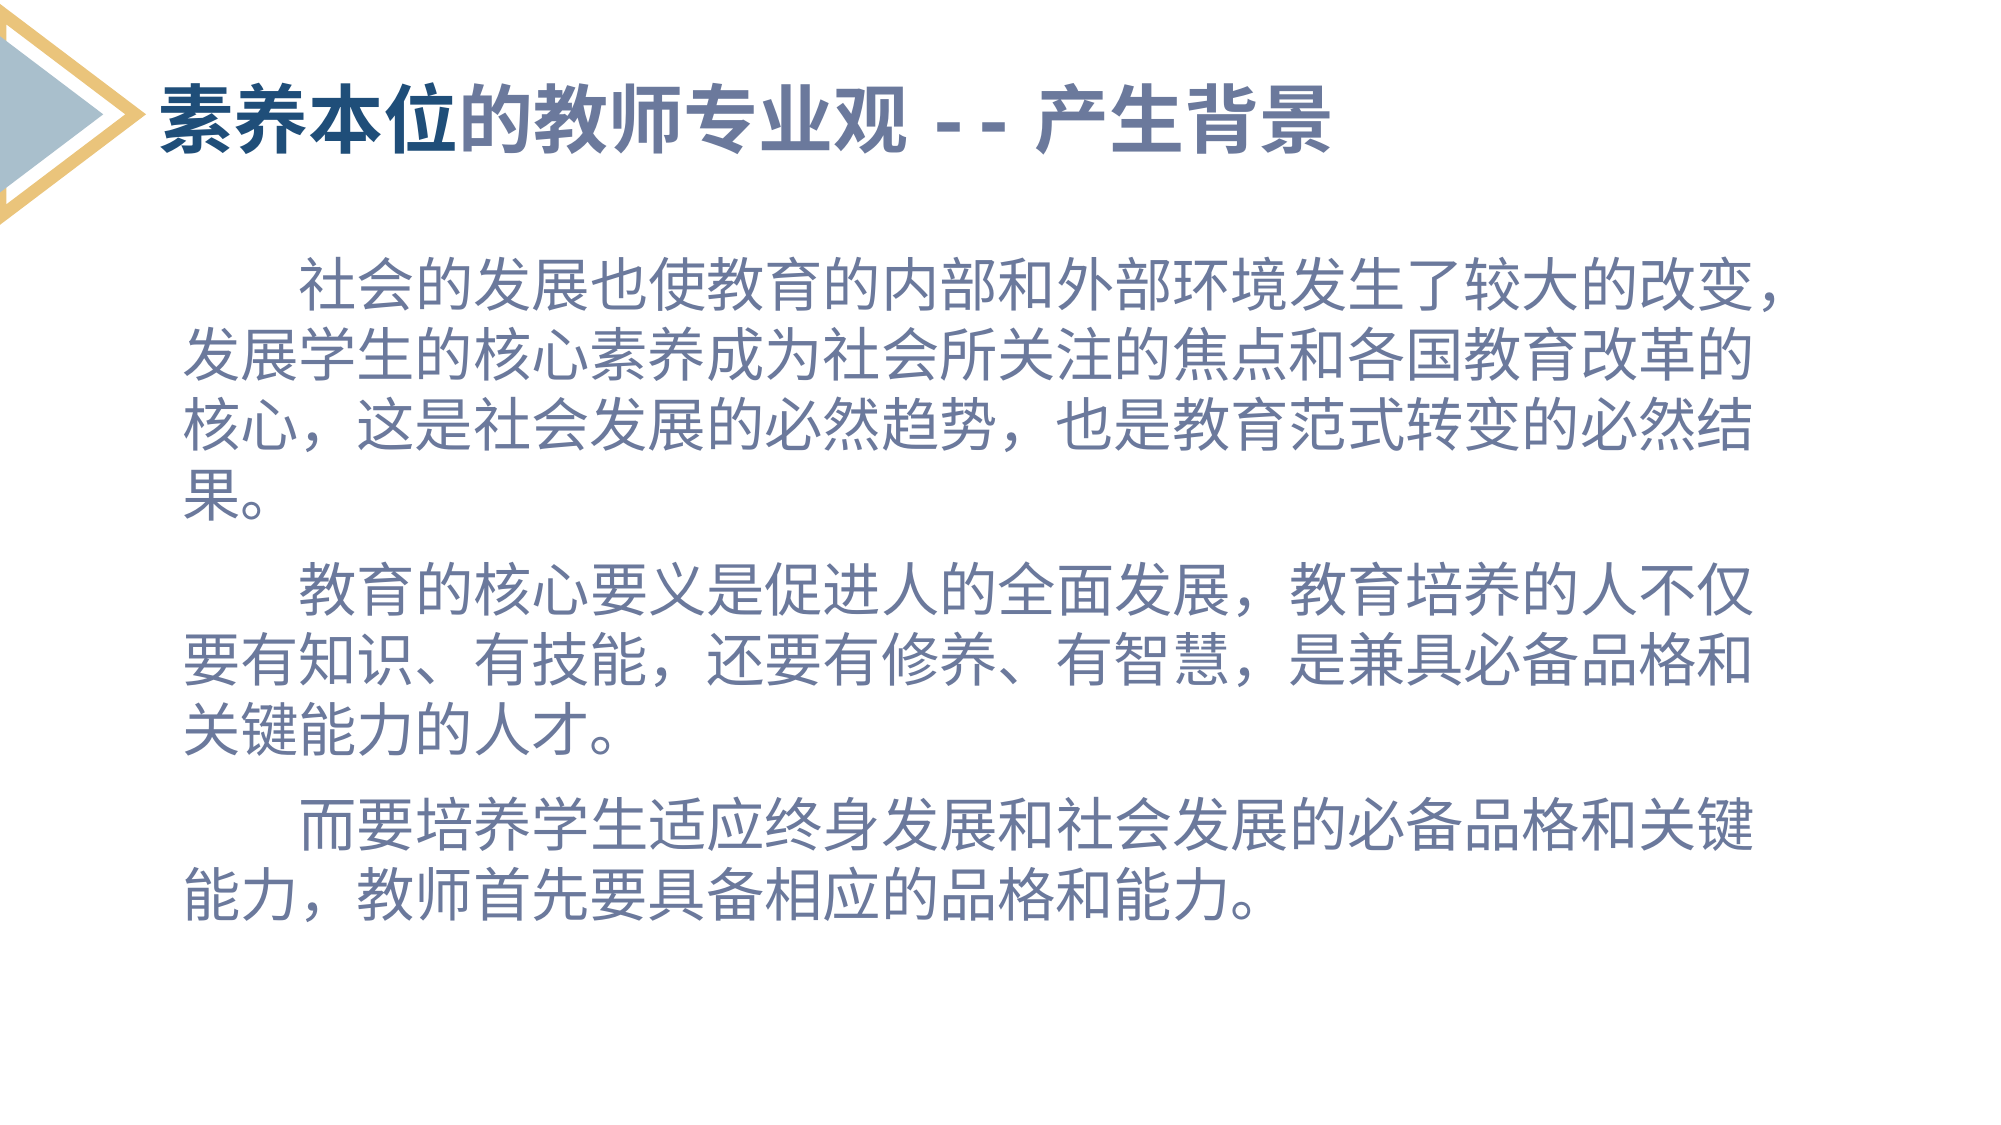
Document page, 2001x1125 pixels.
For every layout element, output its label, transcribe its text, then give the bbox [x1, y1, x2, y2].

text_box [0, 10, 138, 219]
text_box 素养本位的教师专业观--产生背景 [143, 65, 1465, 171]
text_box [0, 34, 105, 194]
text_box 社会的发展也使教育的内部和外部环境发生了较大的改变，发展学生的核心素养成为社会所关注的焦点和各国教育改革的核心，这是社会发展的必然趋势，也是教育范式转变的必然结果。 教育的核心要义是促进人的全面发展，教育培养的人不仅要有知识、有技能，还要有修养、有智慧，是兼具必备品格和关键能力的人才。 而要培养学生适应终身发展和社会发展的必备品格和关键能力，教师首先要具备相应的品格和能力。 [167, 241, 1778, 898]
